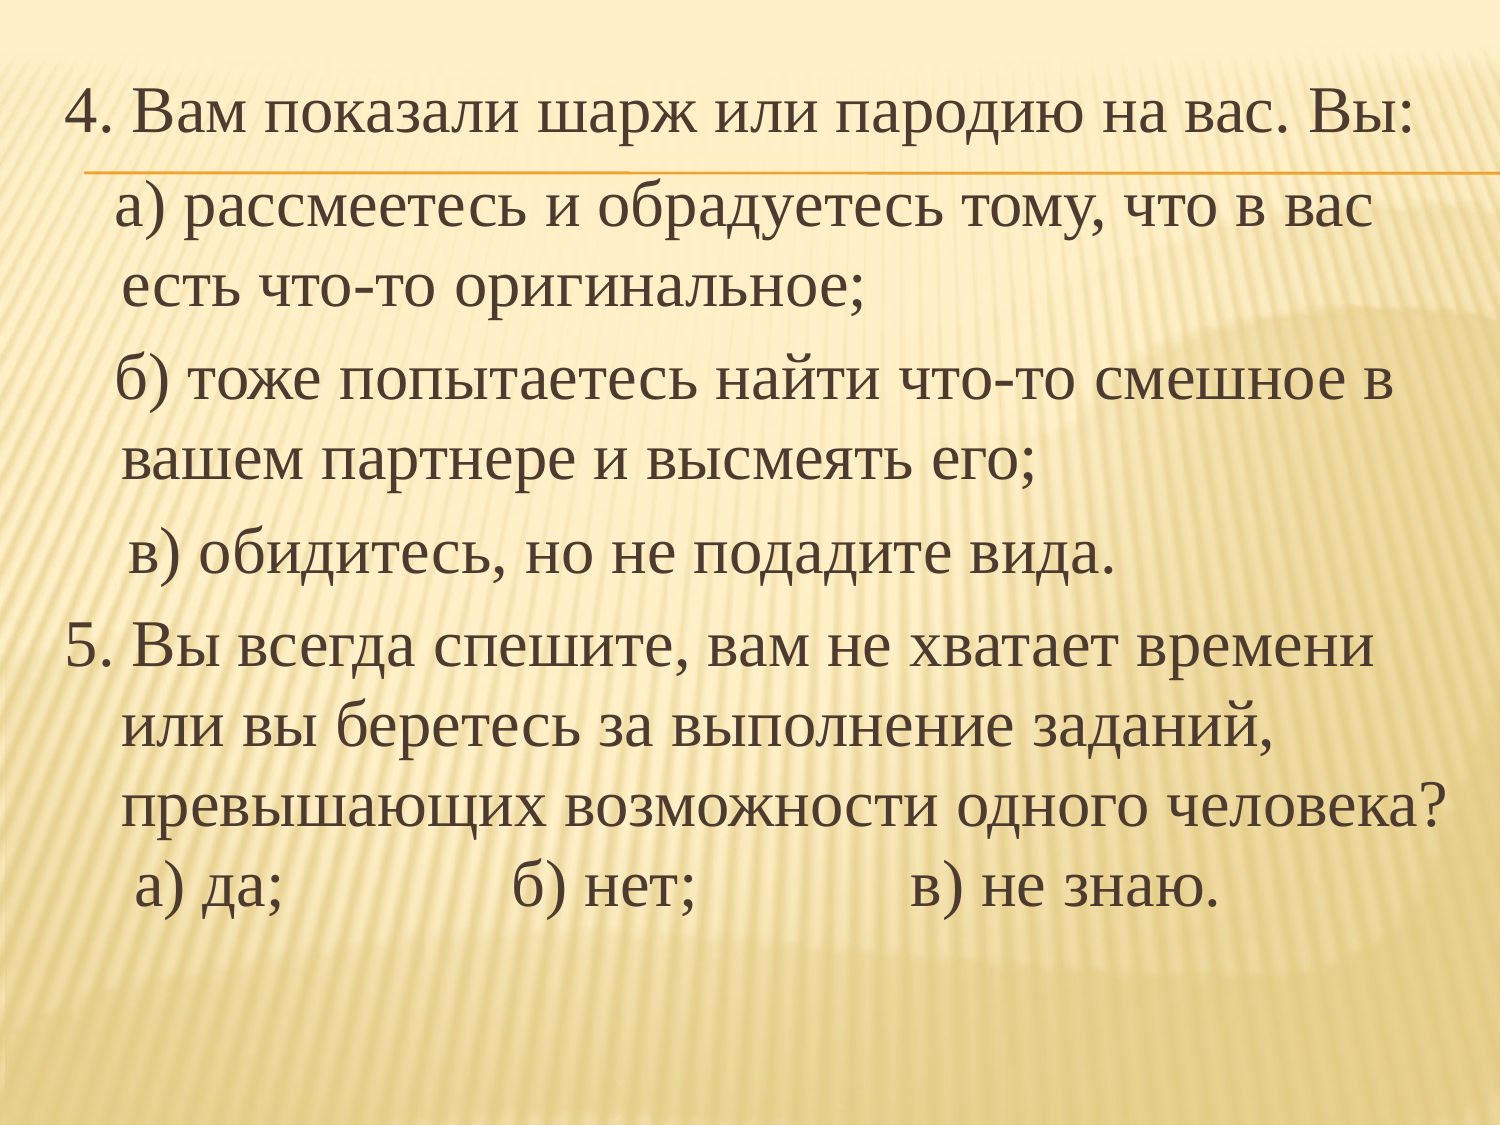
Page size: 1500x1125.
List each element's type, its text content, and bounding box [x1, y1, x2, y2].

list 4. Вам показали шарж или пародию на вас. Вы: а) рассмеетесь и обрадуетесь тому, что в вас есть что-то оригинальное; б) тоже попытаетесь найти что-то смешное в вашем партнере и высмеять его; в) обидитесь, но не подадите вида. 5. Вы всегда спешите, вам не хватает времени или вы беретесь за выполнение заданий, превышающих возможности одного человека? а) да; б) нет; в) не знаю. [50, 58, 1475, 998]
